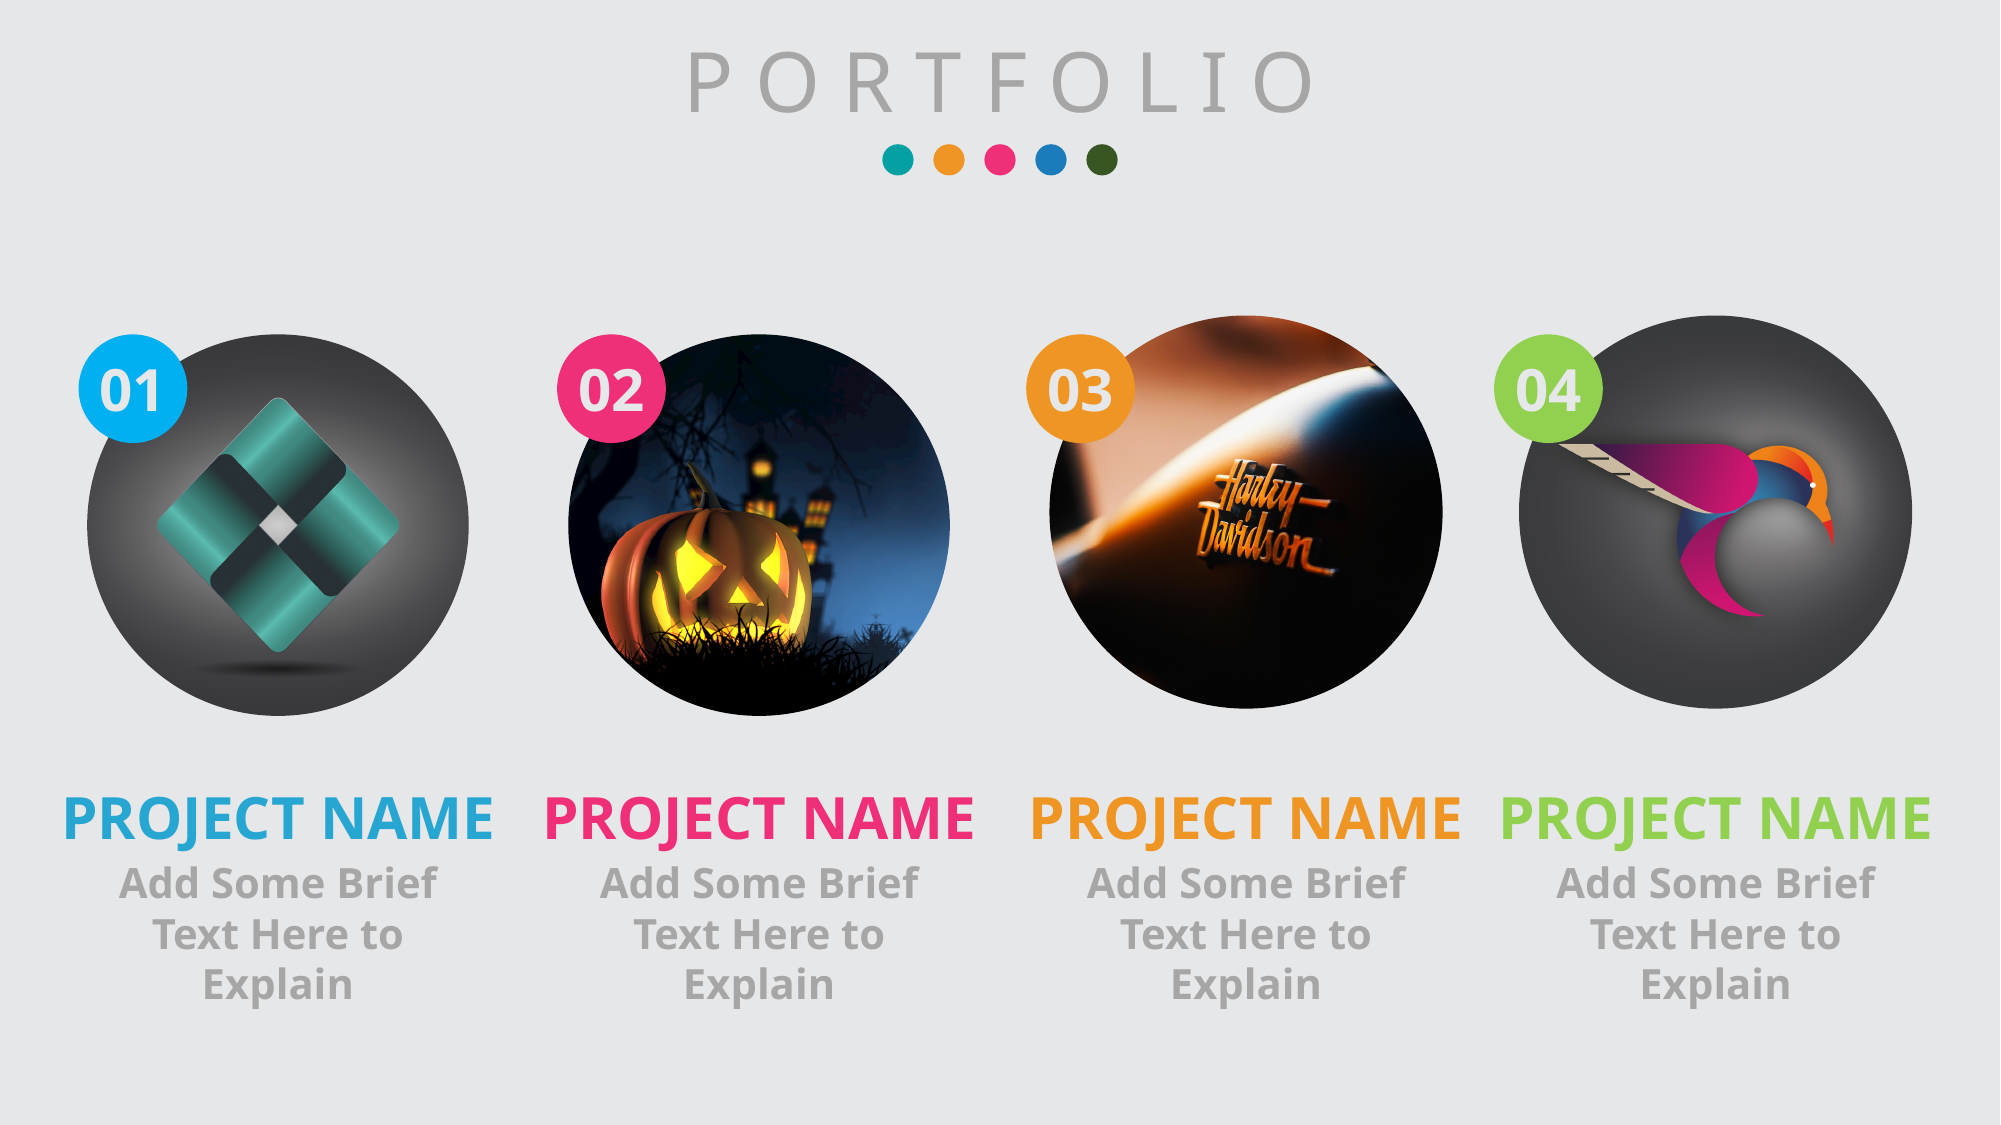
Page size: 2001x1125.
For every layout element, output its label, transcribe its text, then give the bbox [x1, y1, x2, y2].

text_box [525, 773, 993, 967]
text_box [557, 334, 666, 444]
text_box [1481, 773, 1950, 967]
picture [568, 334, 950, 716]
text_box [1494, 334, 1603, 444]
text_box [1012, 773, 1480, 967]
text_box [882, 144, 1118, 176]
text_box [44, 773, 512, 967]
text_box P O R T F O L I O [402, 21, 1597, 137]
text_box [1026, 334, 1135, 444]
picture [1518, 315, 1913, 709]
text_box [78, 334, 188, 444]
picture [1049, 315, 1443, 709]
picture [87, 334, 469, 716]
